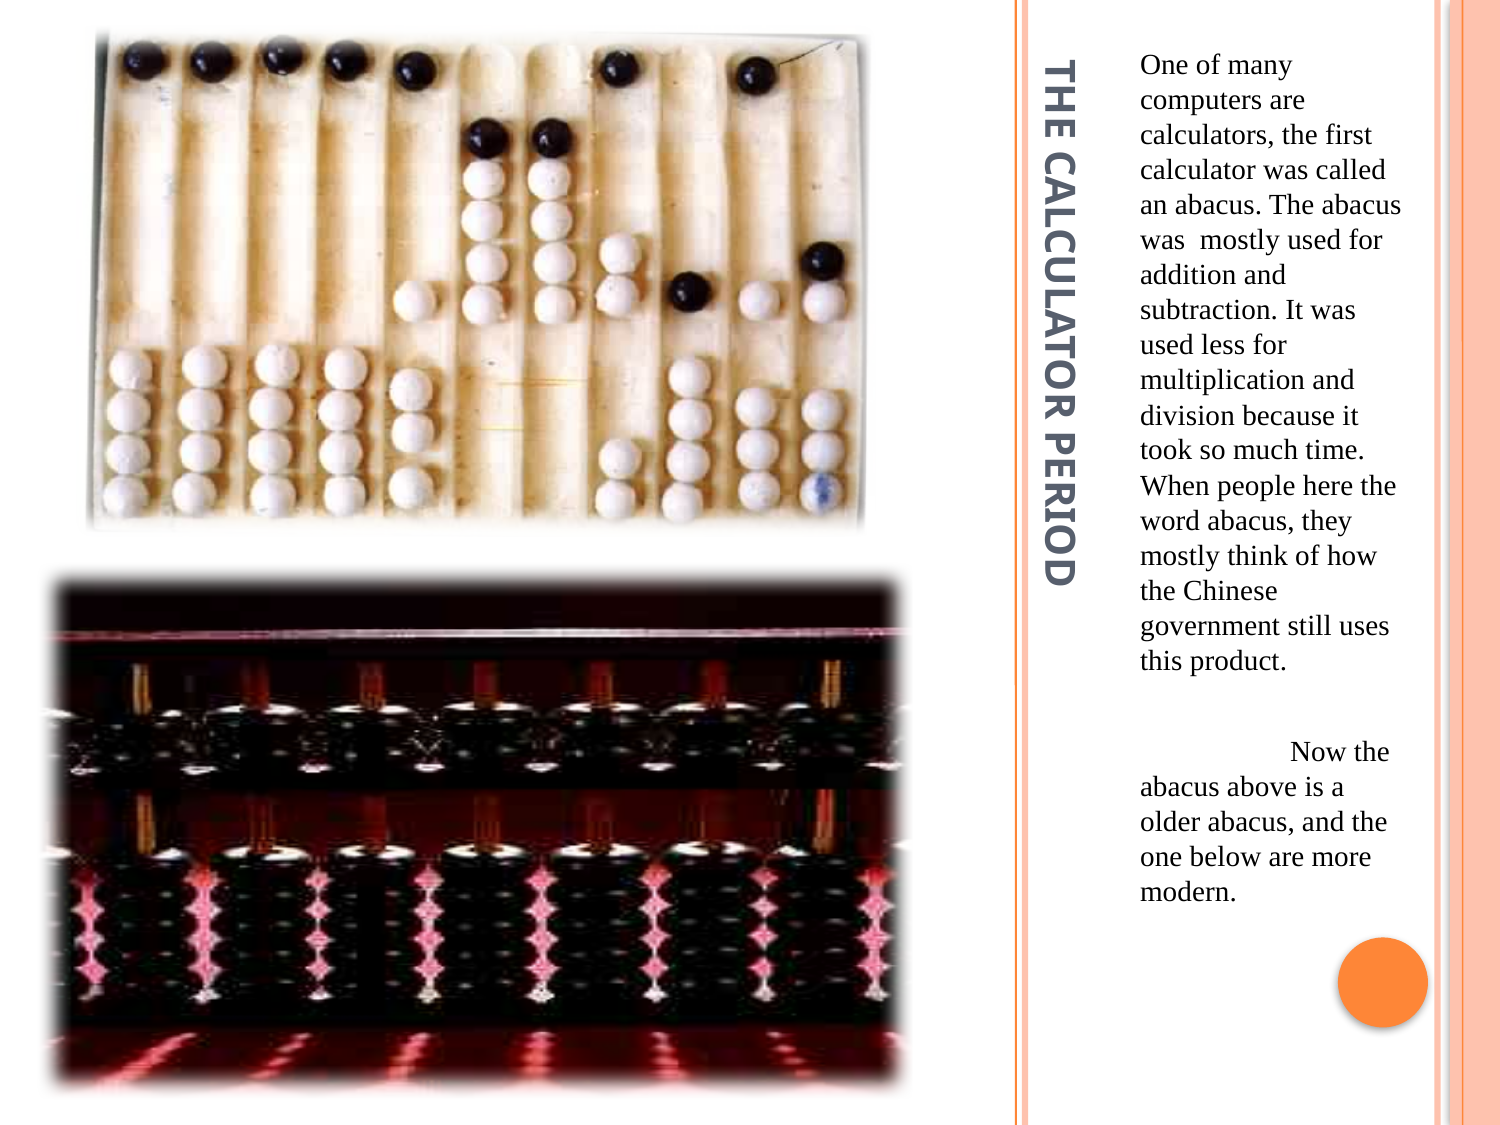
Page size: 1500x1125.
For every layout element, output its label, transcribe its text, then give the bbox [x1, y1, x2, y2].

picture [74, 24, 877, 538]
title The calculator period [1029, 45, 1105, 1080]
list One of many computers are calculators, the first calculator was called an abacus. The abacus was mostly used for addition and subtraction. It was used less for multiplication and division because it took so much time. When people here the word abacus, they mostly think of how the Chinese government still uses this product. Now the abacus above is a older abacus, and the one below are more modern. [1125, 37, 1423, 944]
picture [36, 561, 913, 1101]
